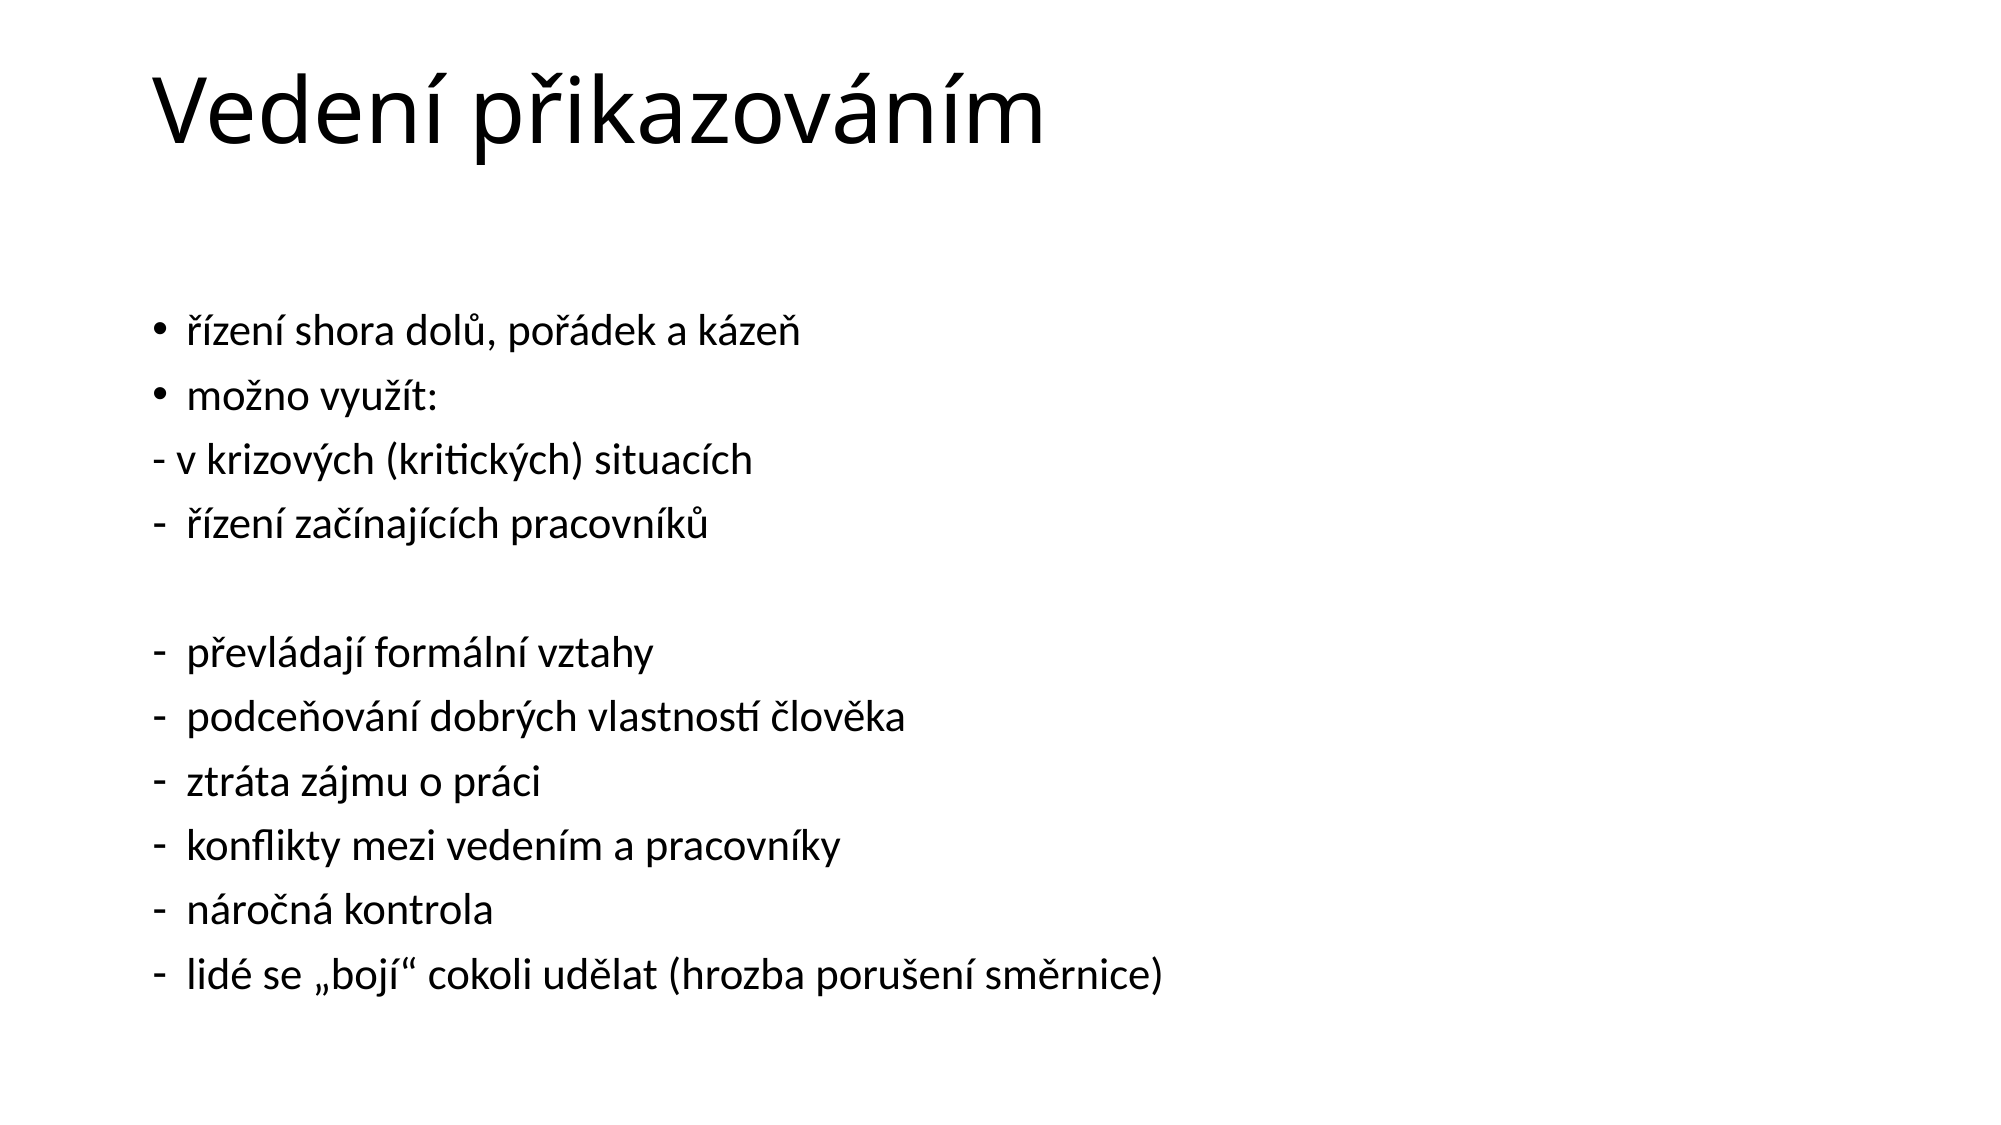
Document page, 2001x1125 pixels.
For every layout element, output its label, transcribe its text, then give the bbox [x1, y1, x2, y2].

title Vedení přikazováním [137, 59, 1863, 278]
list řízení shora dolů, pořádek a kázeň možno využít: - v krizových (kritických) situacích řízení začínajících pracovníků převládají formální vztahy podceňování dobrých vlastností člověka ztráta zájmu o práci konflikty mezi vedením a pracovníky náročná kontrola lidé se „bojí“ cokoli udělat (hrozba porušení směrnice) [137, 299, 1863, 1014]
